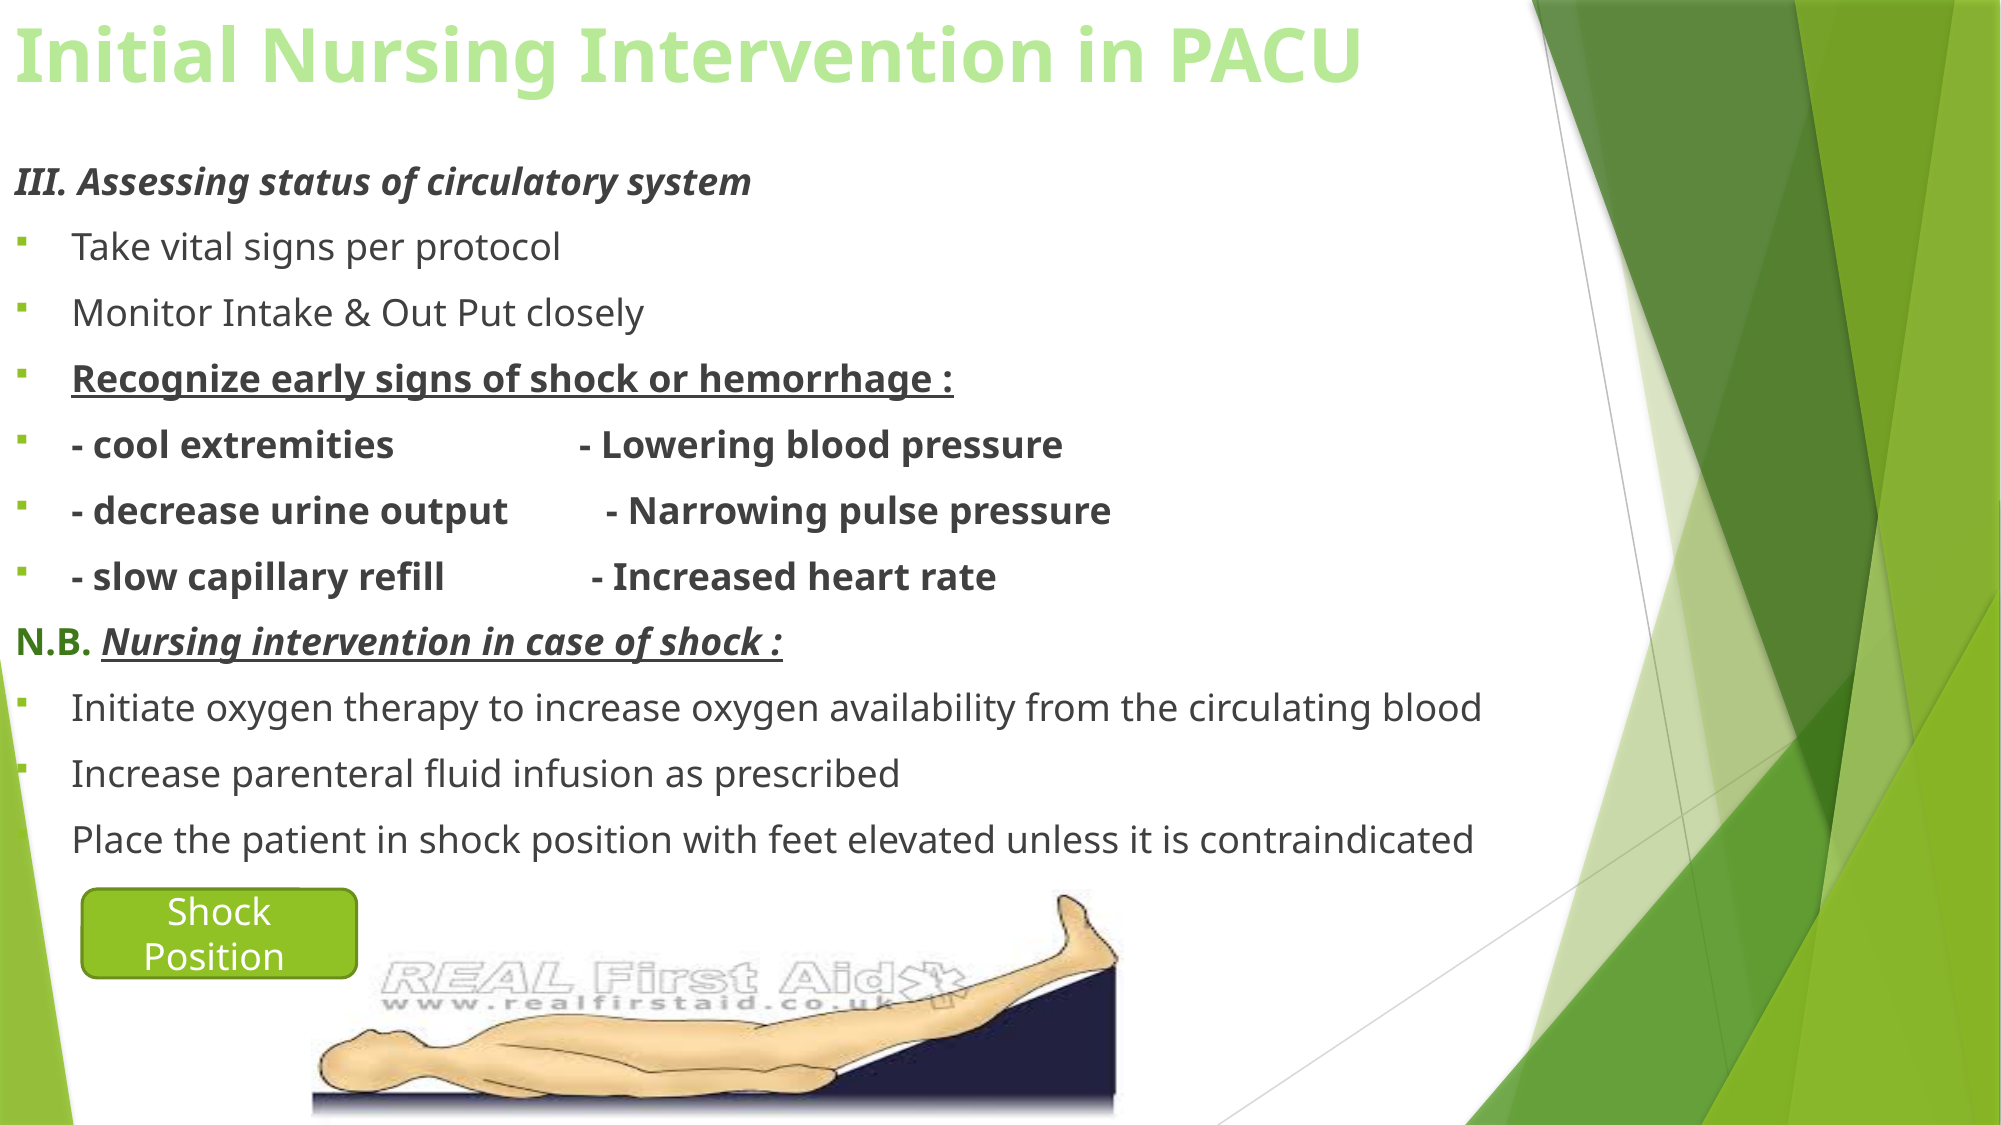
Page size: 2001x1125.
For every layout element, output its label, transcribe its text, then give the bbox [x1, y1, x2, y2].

text_box Shock Position [80, 887, 311, 980]
list III. Assessing status of circulatory system Take vital signs per protocol Monitor Intake & Out Put closely Recognize early signs of shock or hemorrhage : - cool extremities - Lowering blood pressure - decrease urine output - Narrowing pulse pressure - slow capillary refill - Increased heart rate N.B. Nursing intervention in case of shock : Initiate oxygen therapy to increase oxygen availability from the circulating blood Increase parenteral fluid infusion as prescribed Place the patient in shock position with feet elevated unless it is contraindicated [0, 149, 1522, 1116]
title Initial Nursing Intervention in PACU [0, 0, 1522, 114]
picture [310, 888, 1124, 1125]
